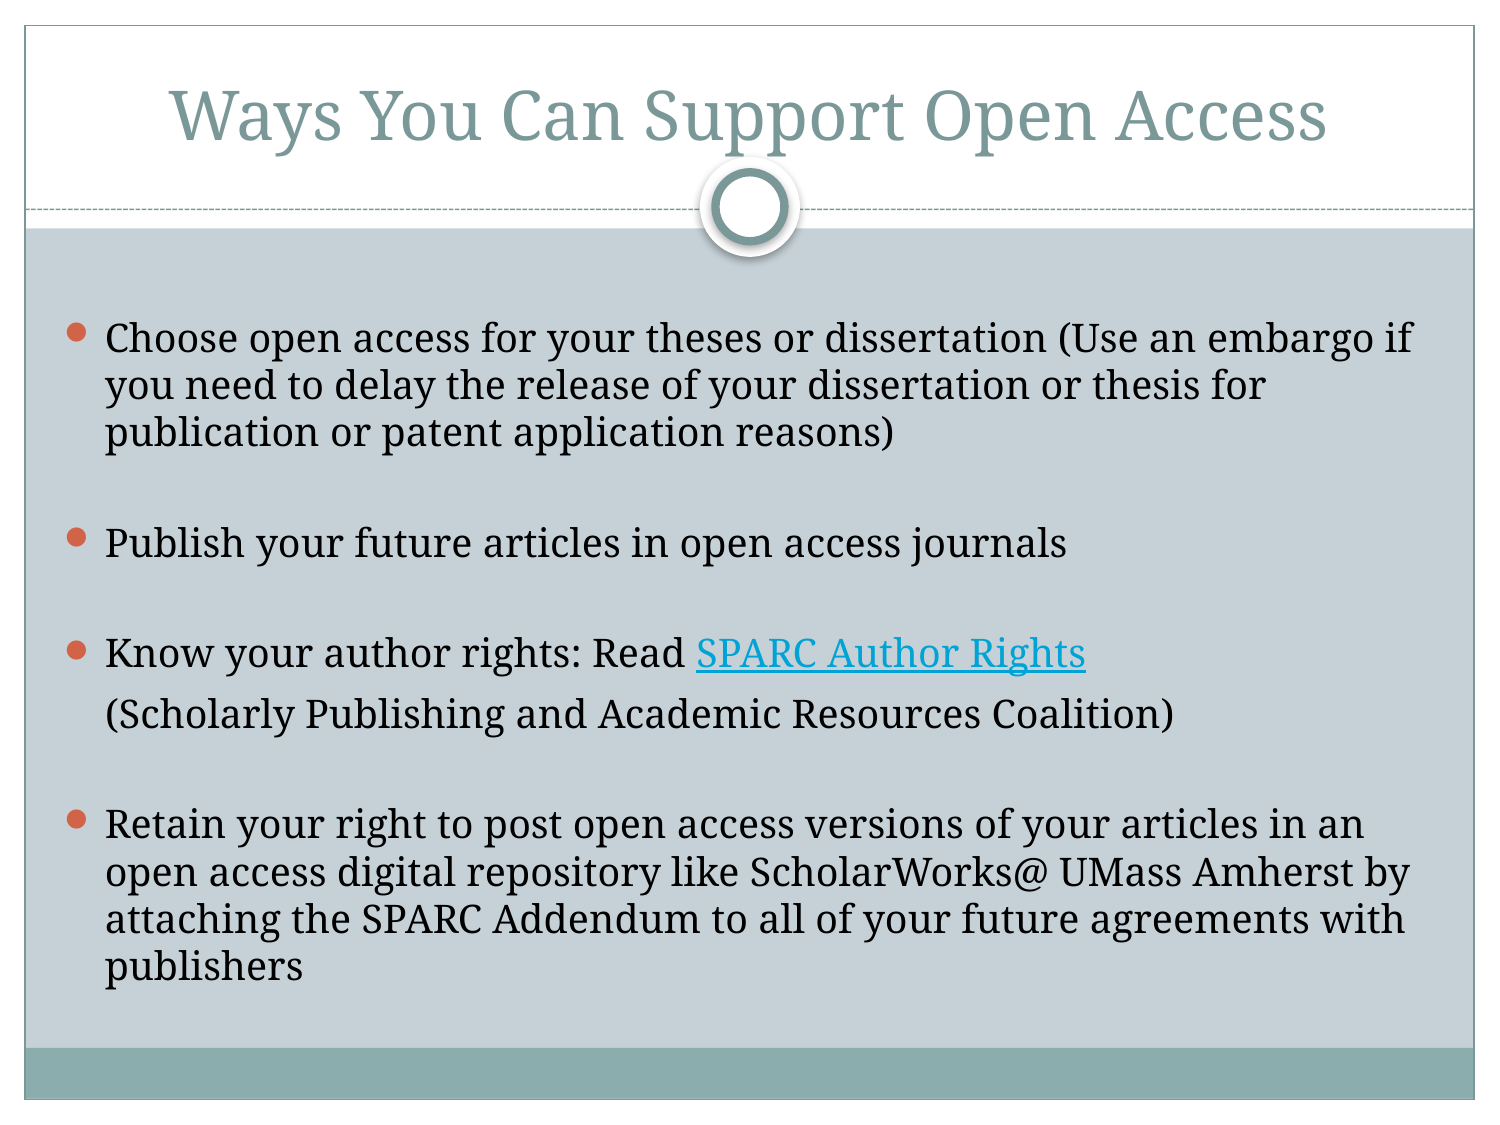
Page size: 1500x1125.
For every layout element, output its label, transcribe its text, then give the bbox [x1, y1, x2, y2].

title Ways You Can Support Open Access [49, 37, 1450, 162]
list Choose open access for your theses or dissertation (Use an embargo if you need to delay the release of your dissertation or thesis for publication or patent application reasons) Publish your future articles in open access journals Know your author rights: Read SPARC Author Rights (Scholarly Publishing and Academic Resources Coalition) Retain your right to post open access versions of your articles in an open access digital repository like ScholarWorks@ UMass Amherst by attaching the SPARC Addendum to all of your future agreements with publishers [49, 250, 1445, 1001]
